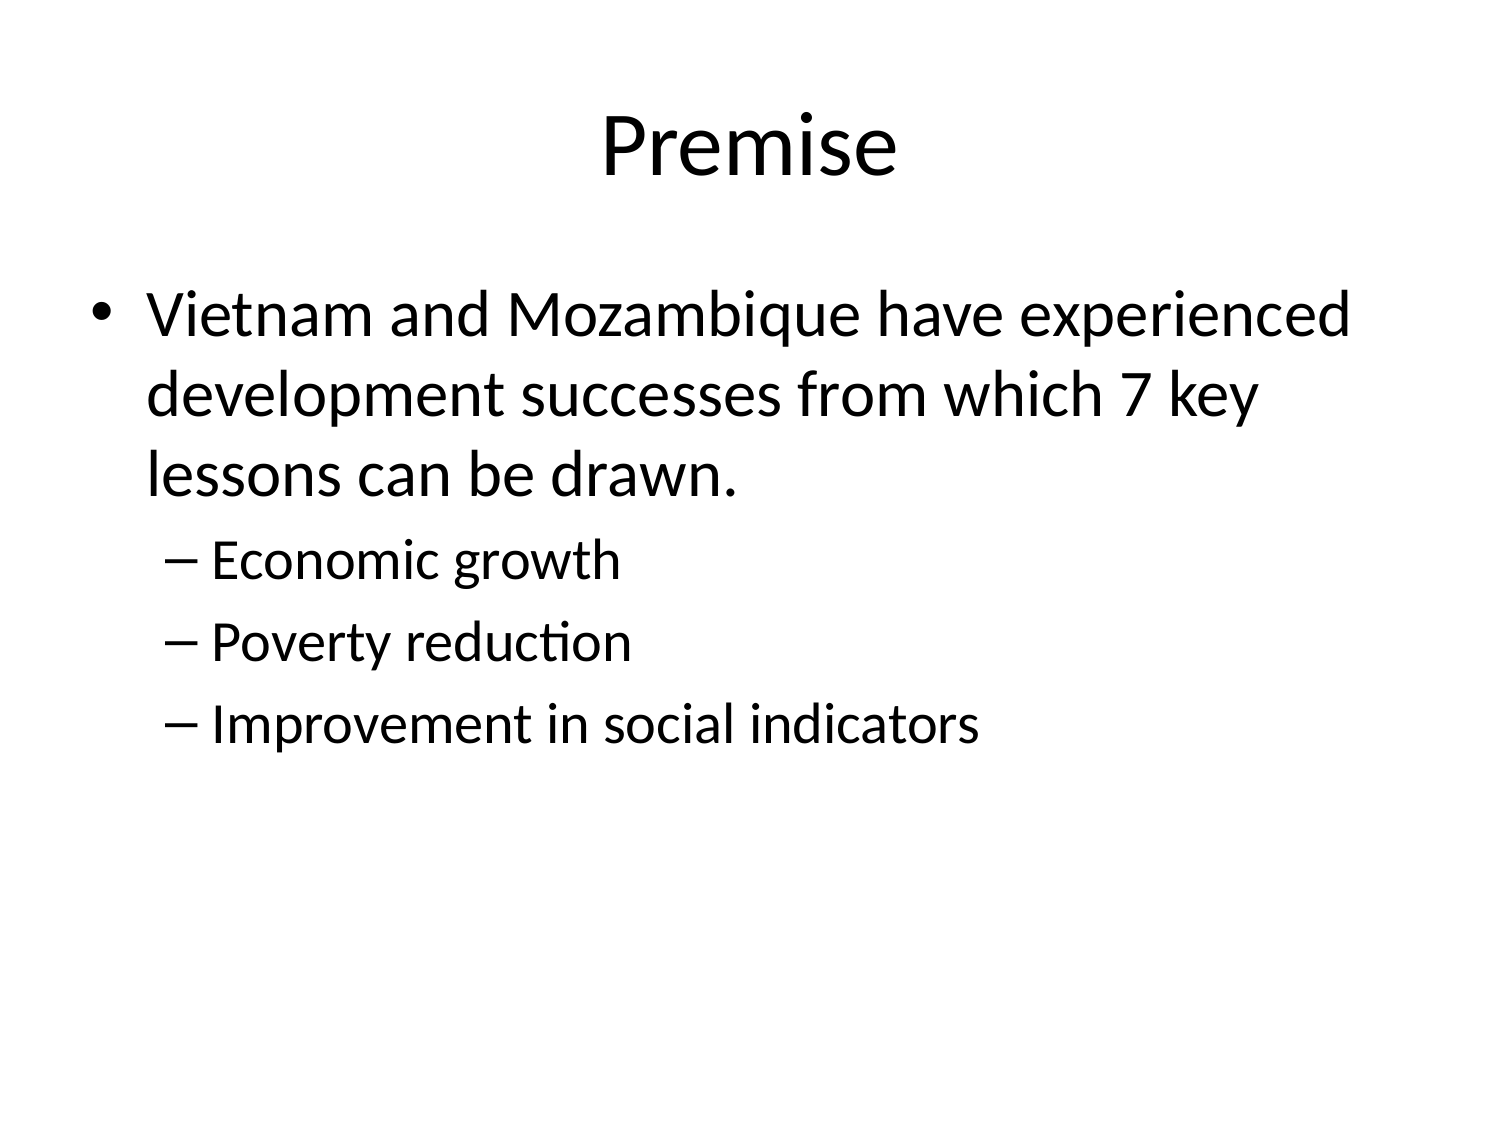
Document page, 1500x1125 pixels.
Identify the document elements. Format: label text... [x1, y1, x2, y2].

list Vietnam and Mozambique have experienced development successes from which 7 key lessons can be drawn. Economic growth Poverty reduction Improvement in social indicators [75, 262, 1425, 1005]
title Premise [75, 45, 1425, 233]
